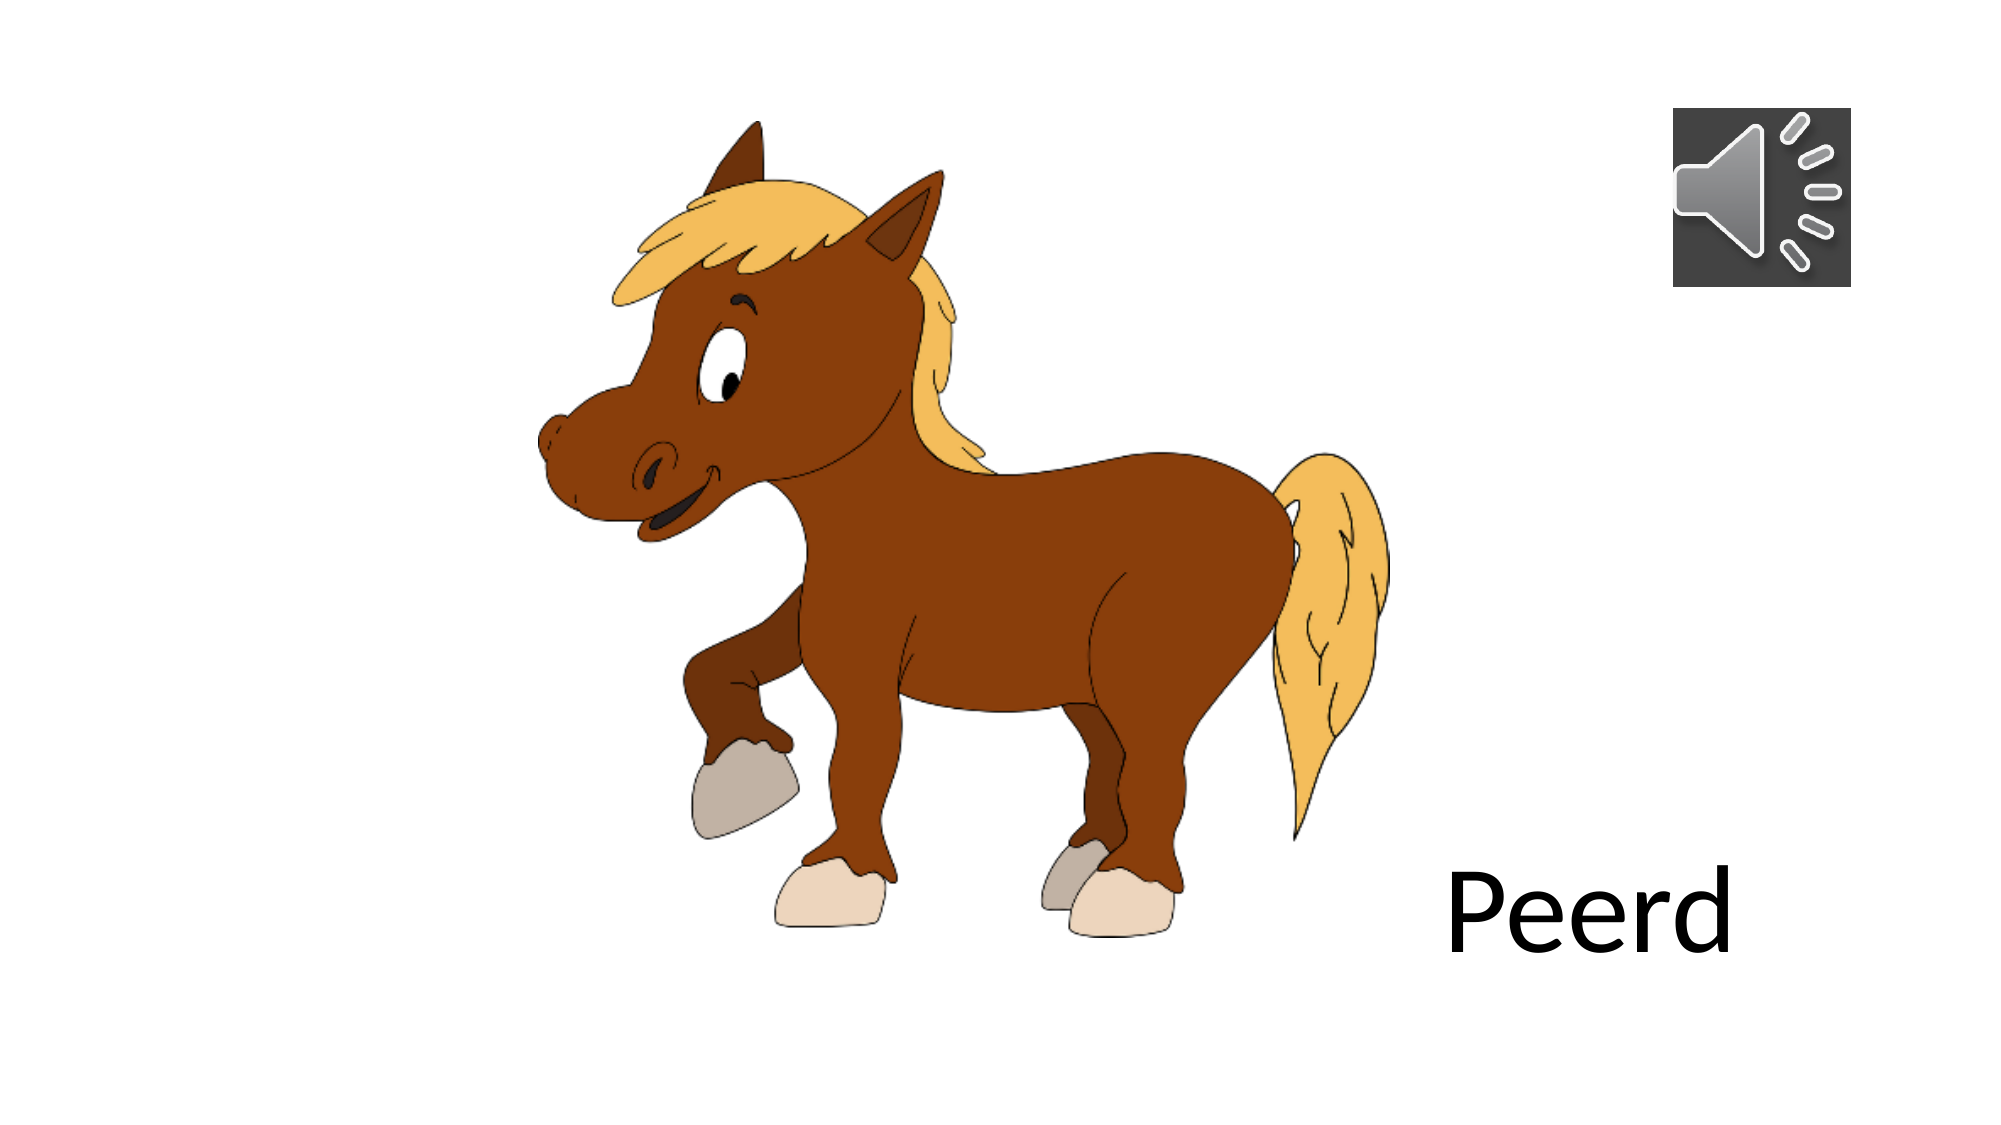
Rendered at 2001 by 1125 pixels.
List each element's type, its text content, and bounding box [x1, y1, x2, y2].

picture [537, 121, 1390, 939]
picture [1671, 107, 1853, 288]
subtitle Peerd [846, 837, 2000, 1039]
